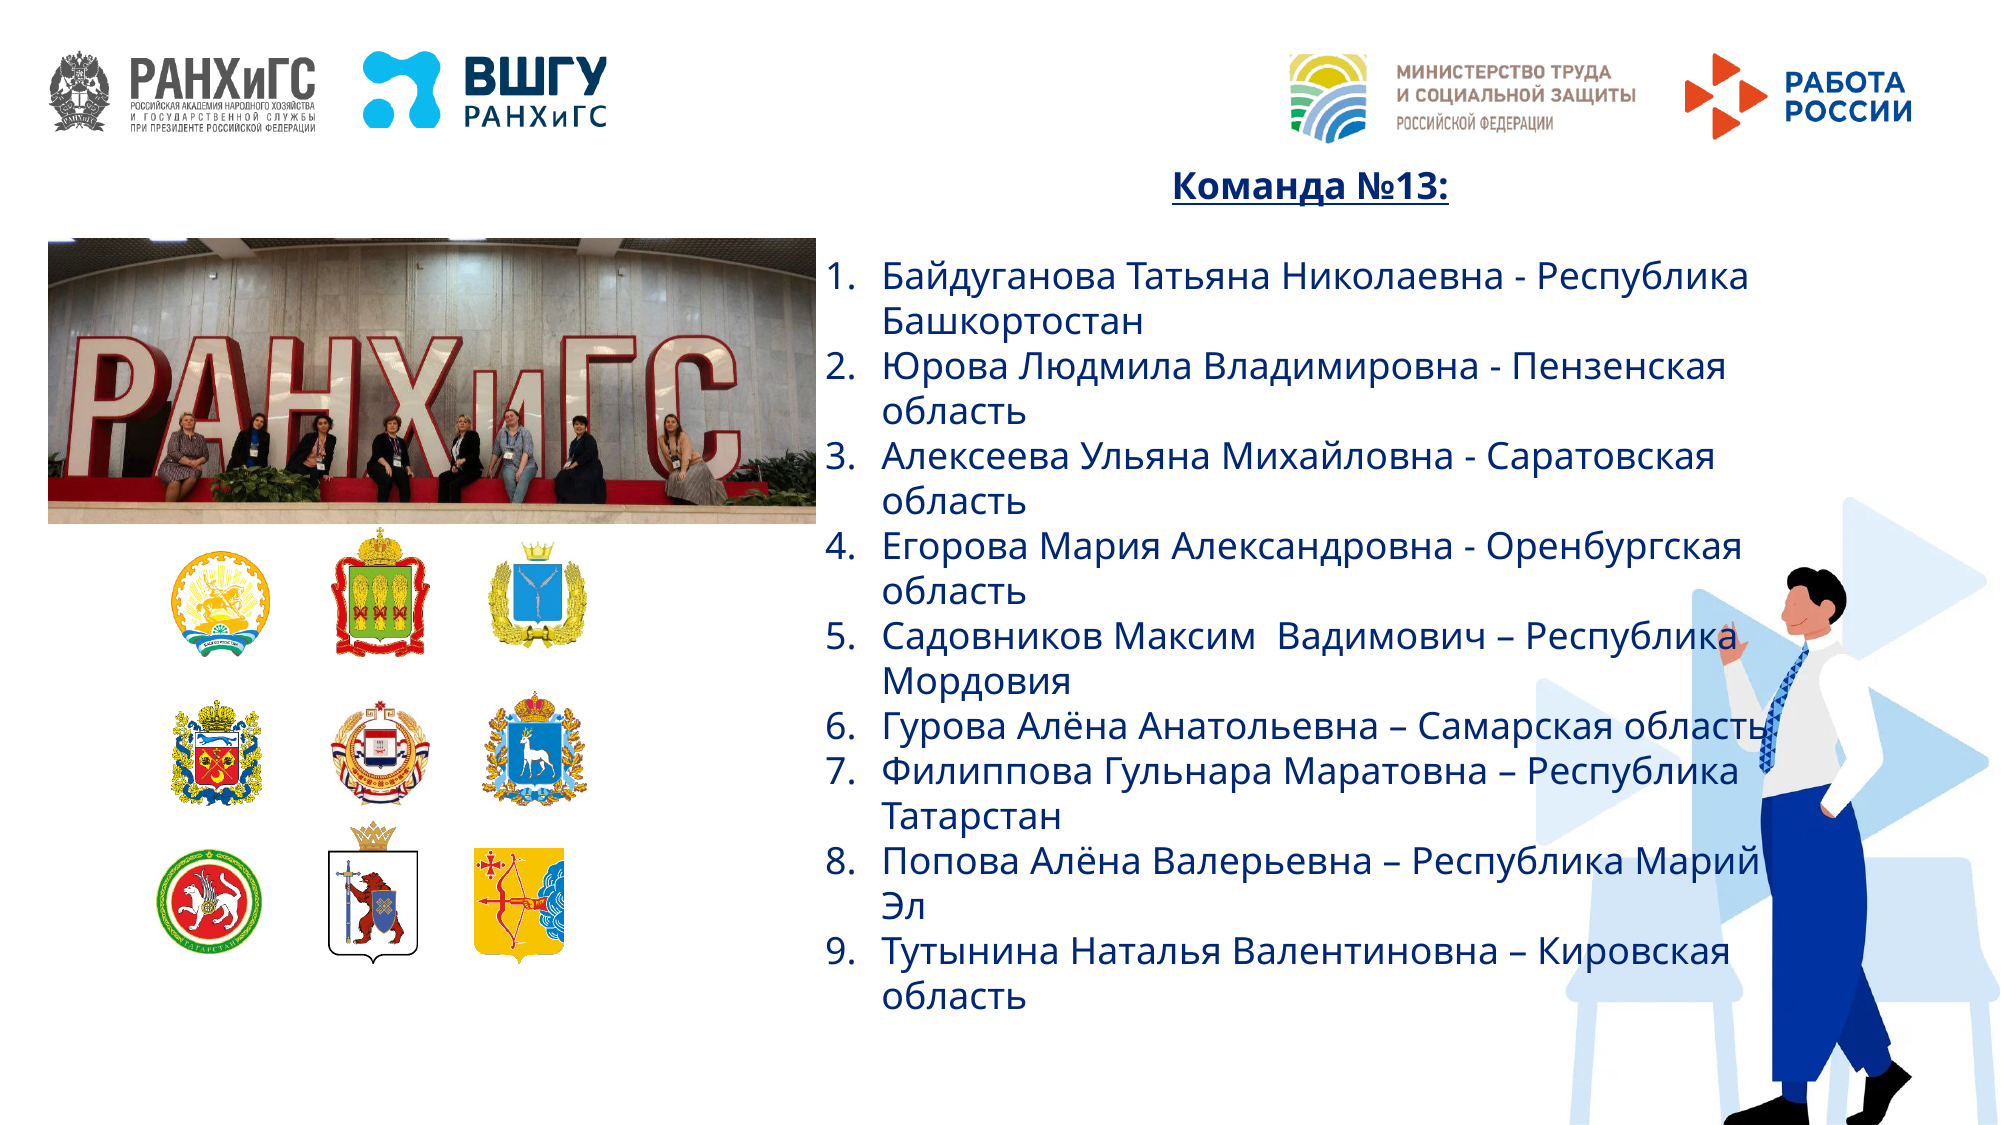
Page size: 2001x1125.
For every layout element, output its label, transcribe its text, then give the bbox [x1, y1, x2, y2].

picture [330, 527, 430, 657]
picture [474, 848, 564, 964]
picture [482, 691, 587, 807]
picture [1536, 497, 2000, 1125]
picture [487, 535, 587, 649]
picture [48, 50, 315, 133]
picture [48, 238, 816, 524]
picture [1287, 50, 1637, 145]
picture [363, 50, 607, 128]
picture [330, 699, 430, 807]
picture [328, 821, 418, 964]
picture [1685, 53, 1911, 142]
picture [171, 551, 270, 657]
text_box Команда №13: Байдуганова Татьяна Николаевна - Республика Башкортостан Юрова Людмила Владимировна - Пензенская область Алексеева Ульяна Михайловна - Саратовская область Егорова Мария Александровна - Оренбургская область Садовников Максим Вадимович – Республика Мордовия Гурова Алёна Анатольевна – Самарская область Филиппова Гульнара Маратовна – Республика Татарстан Попова Алёна Валерьевна – Республика Марий Эл Тутынина Наталья Валентиновна – Кировская область [810, 154, 1811, 1025]
picture [171, 700, 262, 806]
picture [363, 73, 417, 128]
picture [156, 849, 262, 955]
